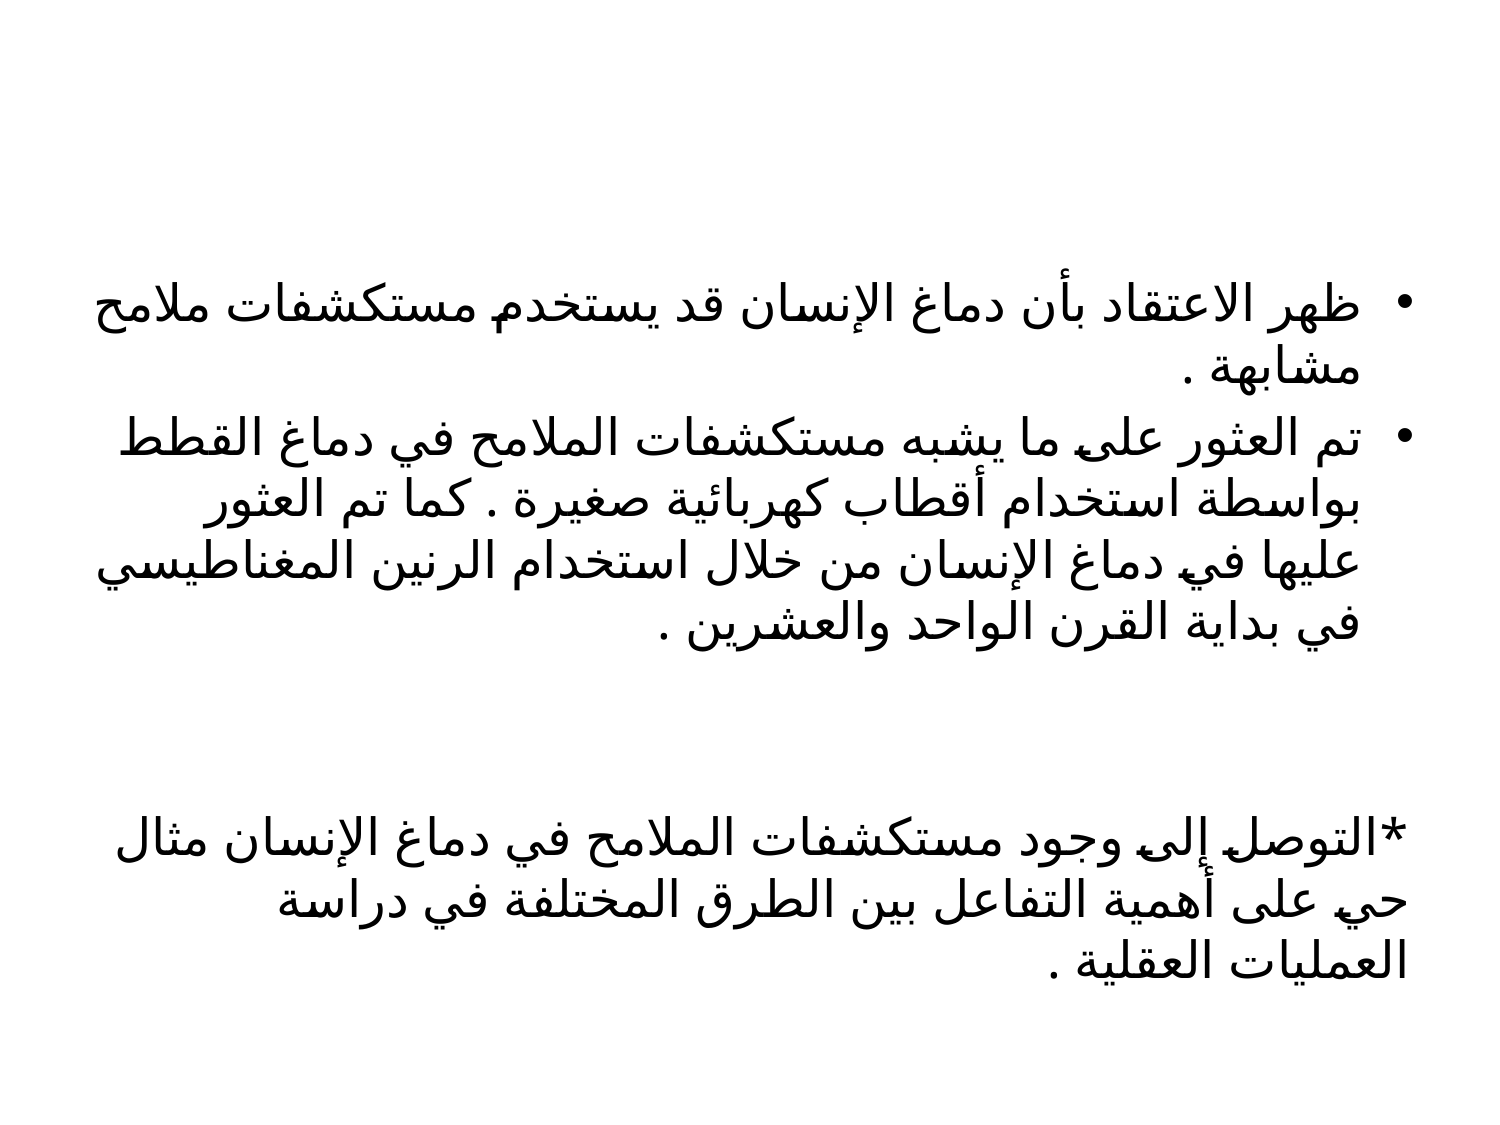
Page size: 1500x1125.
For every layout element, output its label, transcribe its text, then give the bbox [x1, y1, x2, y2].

list ظهر الاعتقاد بأن دماغ الإنسان قد يستخدم مستكشفات ملامح مشابهة . تم العثور على ما يشبه مستكشفات الملامح في دماغ القطط بواسطة استخدام أقطاب كهربائية صغيرة . كما تم العثور عليها في دماغ الإنسان من خلال استخدام الرنين المغناطيسي في بداية القرن الواحد والعشرين . *التوصل إلى وجود مستكشفات الملامح في دماغ الإنسان مثال حي على أهمية التفاعل بين الطرق المختلفة في دراسة العمليات العقلية . [75, 262, 1425, 1005]
